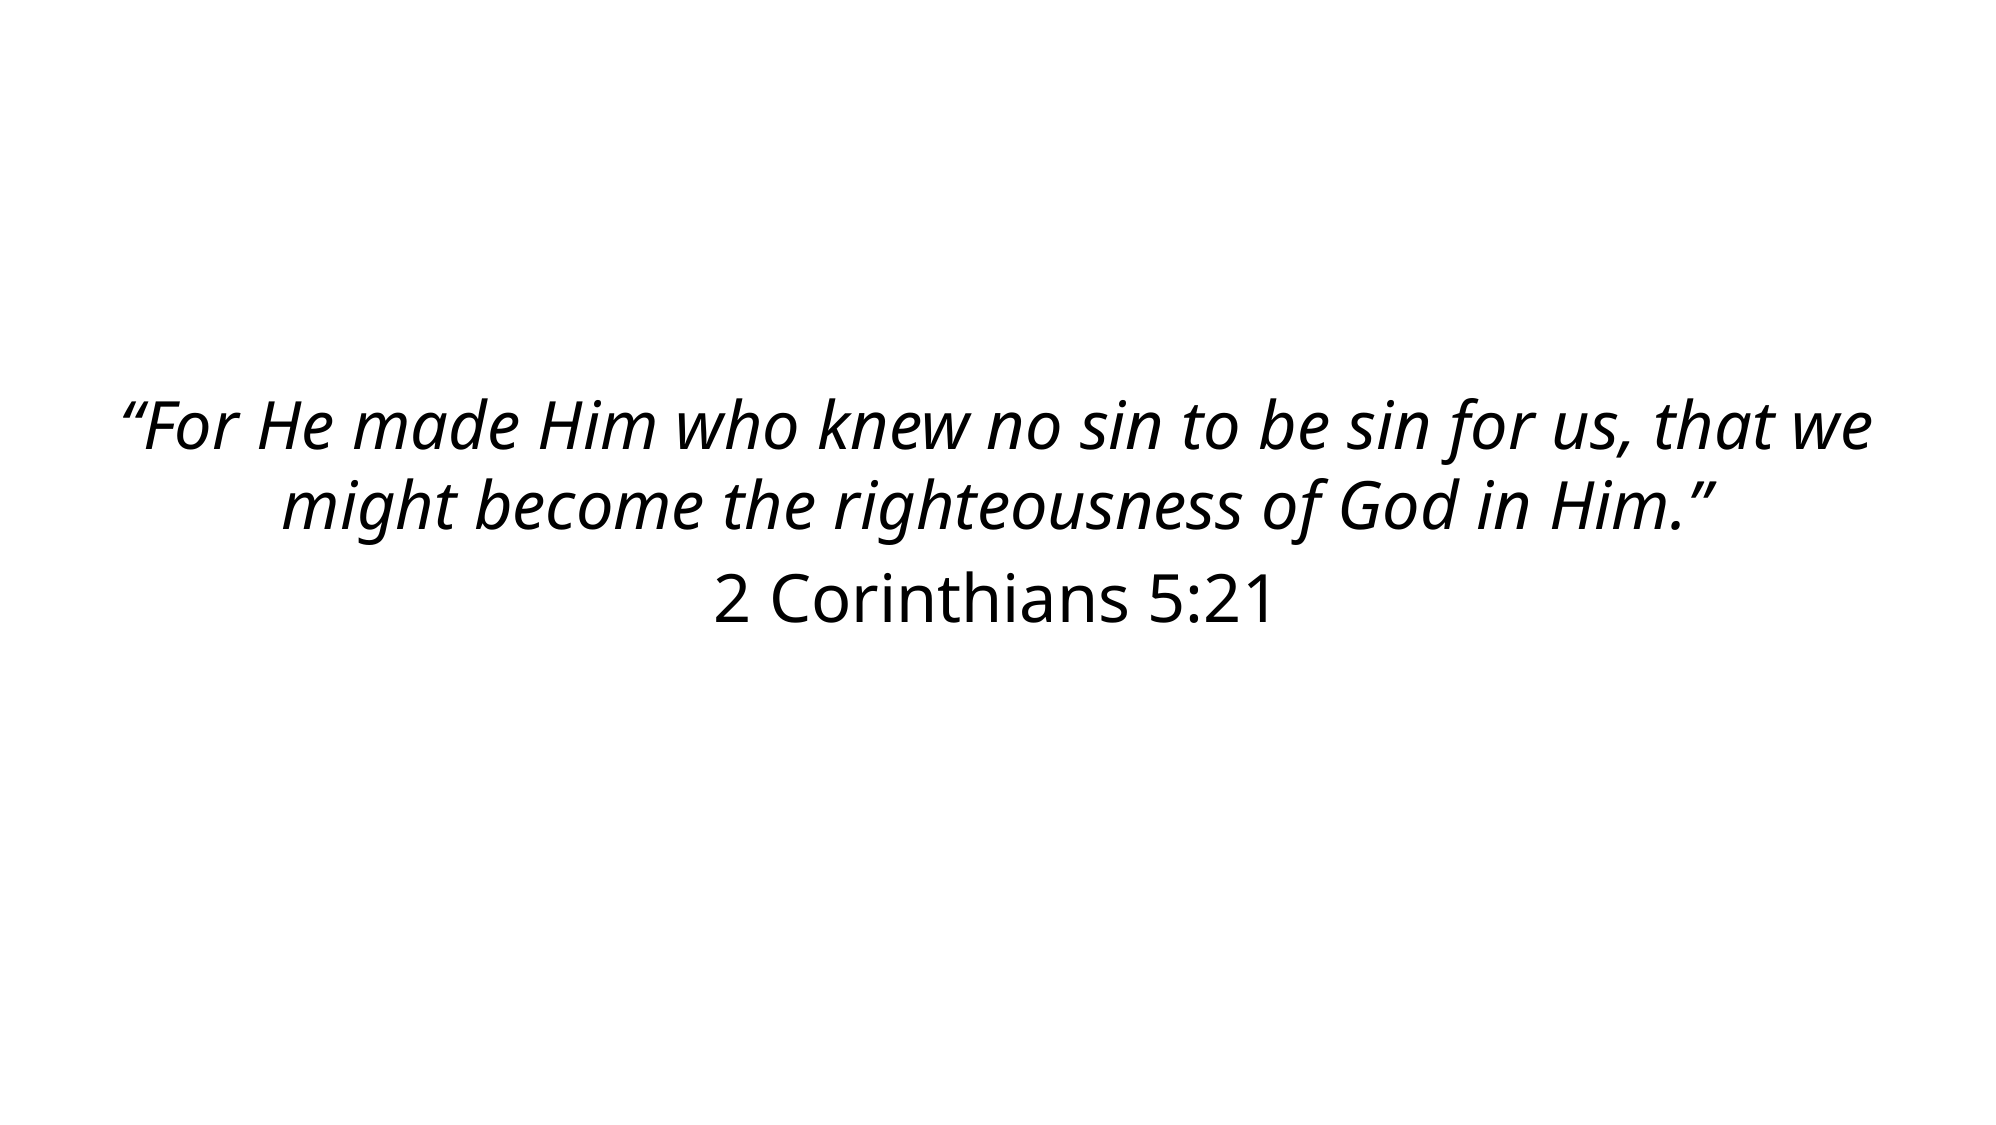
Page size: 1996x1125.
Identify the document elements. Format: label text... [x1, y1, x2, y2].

list “For He made Him who knew no sin to be sin for us, that we might become the righteousness of God in Him.” 2 Corinthians 5:21 [99, 375, 1896, 1005]
